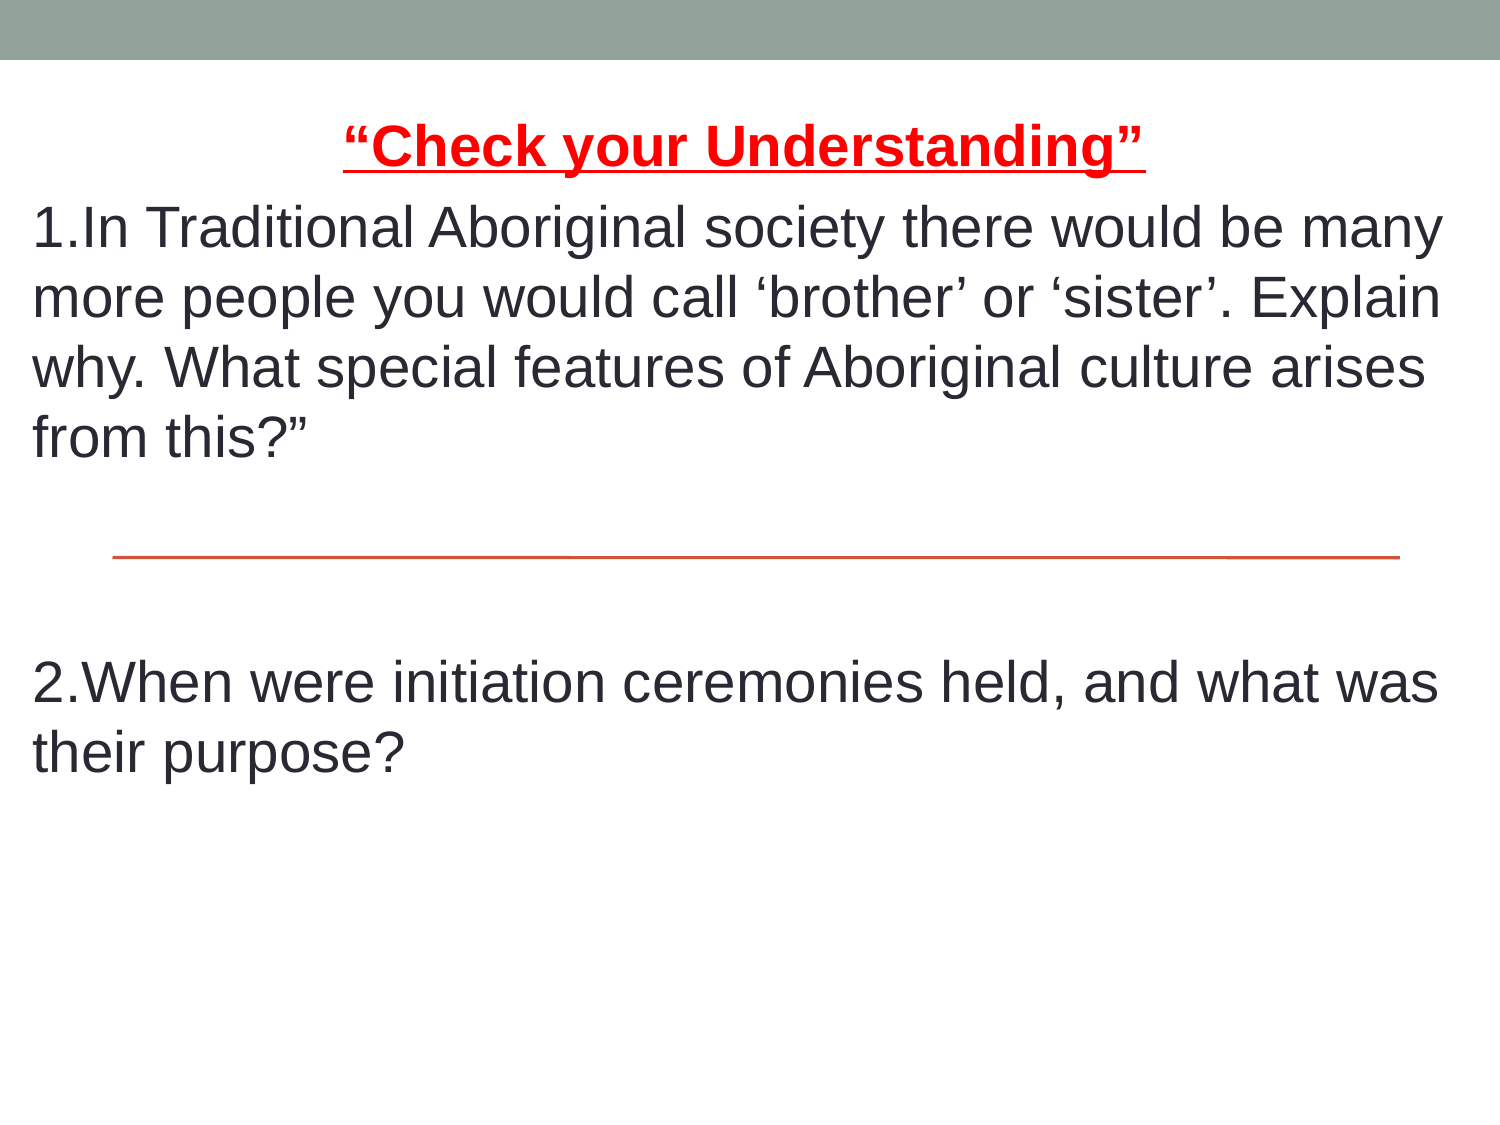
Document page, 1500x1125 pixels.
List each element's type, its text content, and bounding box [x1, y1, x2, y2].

subtitle “Check your Understanding” 1.In Traditional Aboriginal society there would be many more people you would call ‘brother’ or ‘sister’. Explain why. What special features of Aboriginal culture arises from this?” 2.When were initiation ceremonies held, and what was their purpose? [17, 19, 1471, 1094]
